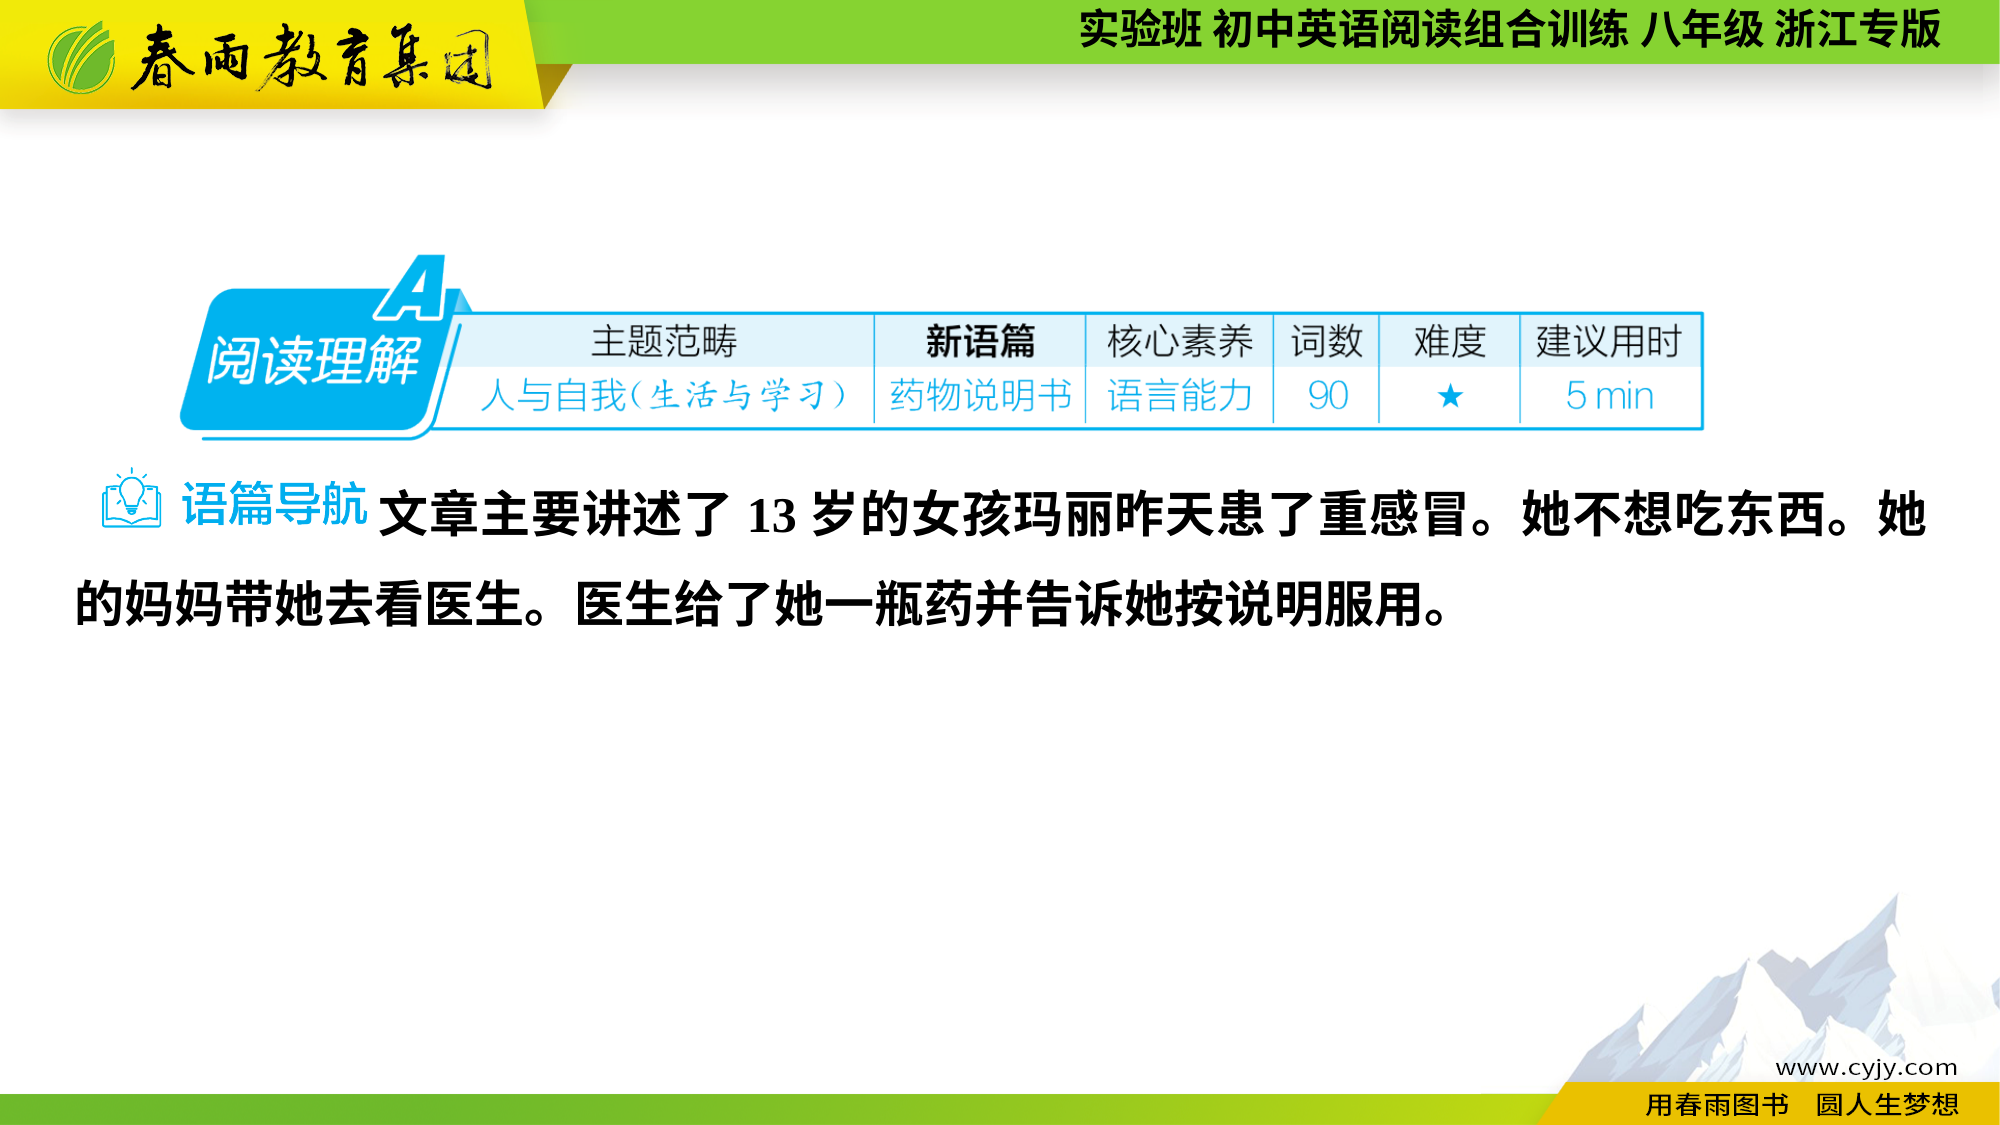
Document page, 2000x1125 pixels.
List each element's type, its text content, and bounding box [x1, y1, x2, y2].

picture [0, 0, 2000, 1125]
list 文章主要讲述了13岁的女孩玛丽昨天患了重感冒。她不想吃东西。她的妈妈带她去看医生。医生给了她一瓶药并告诉她按说明服用。 [59, 444, 1944, 631]
